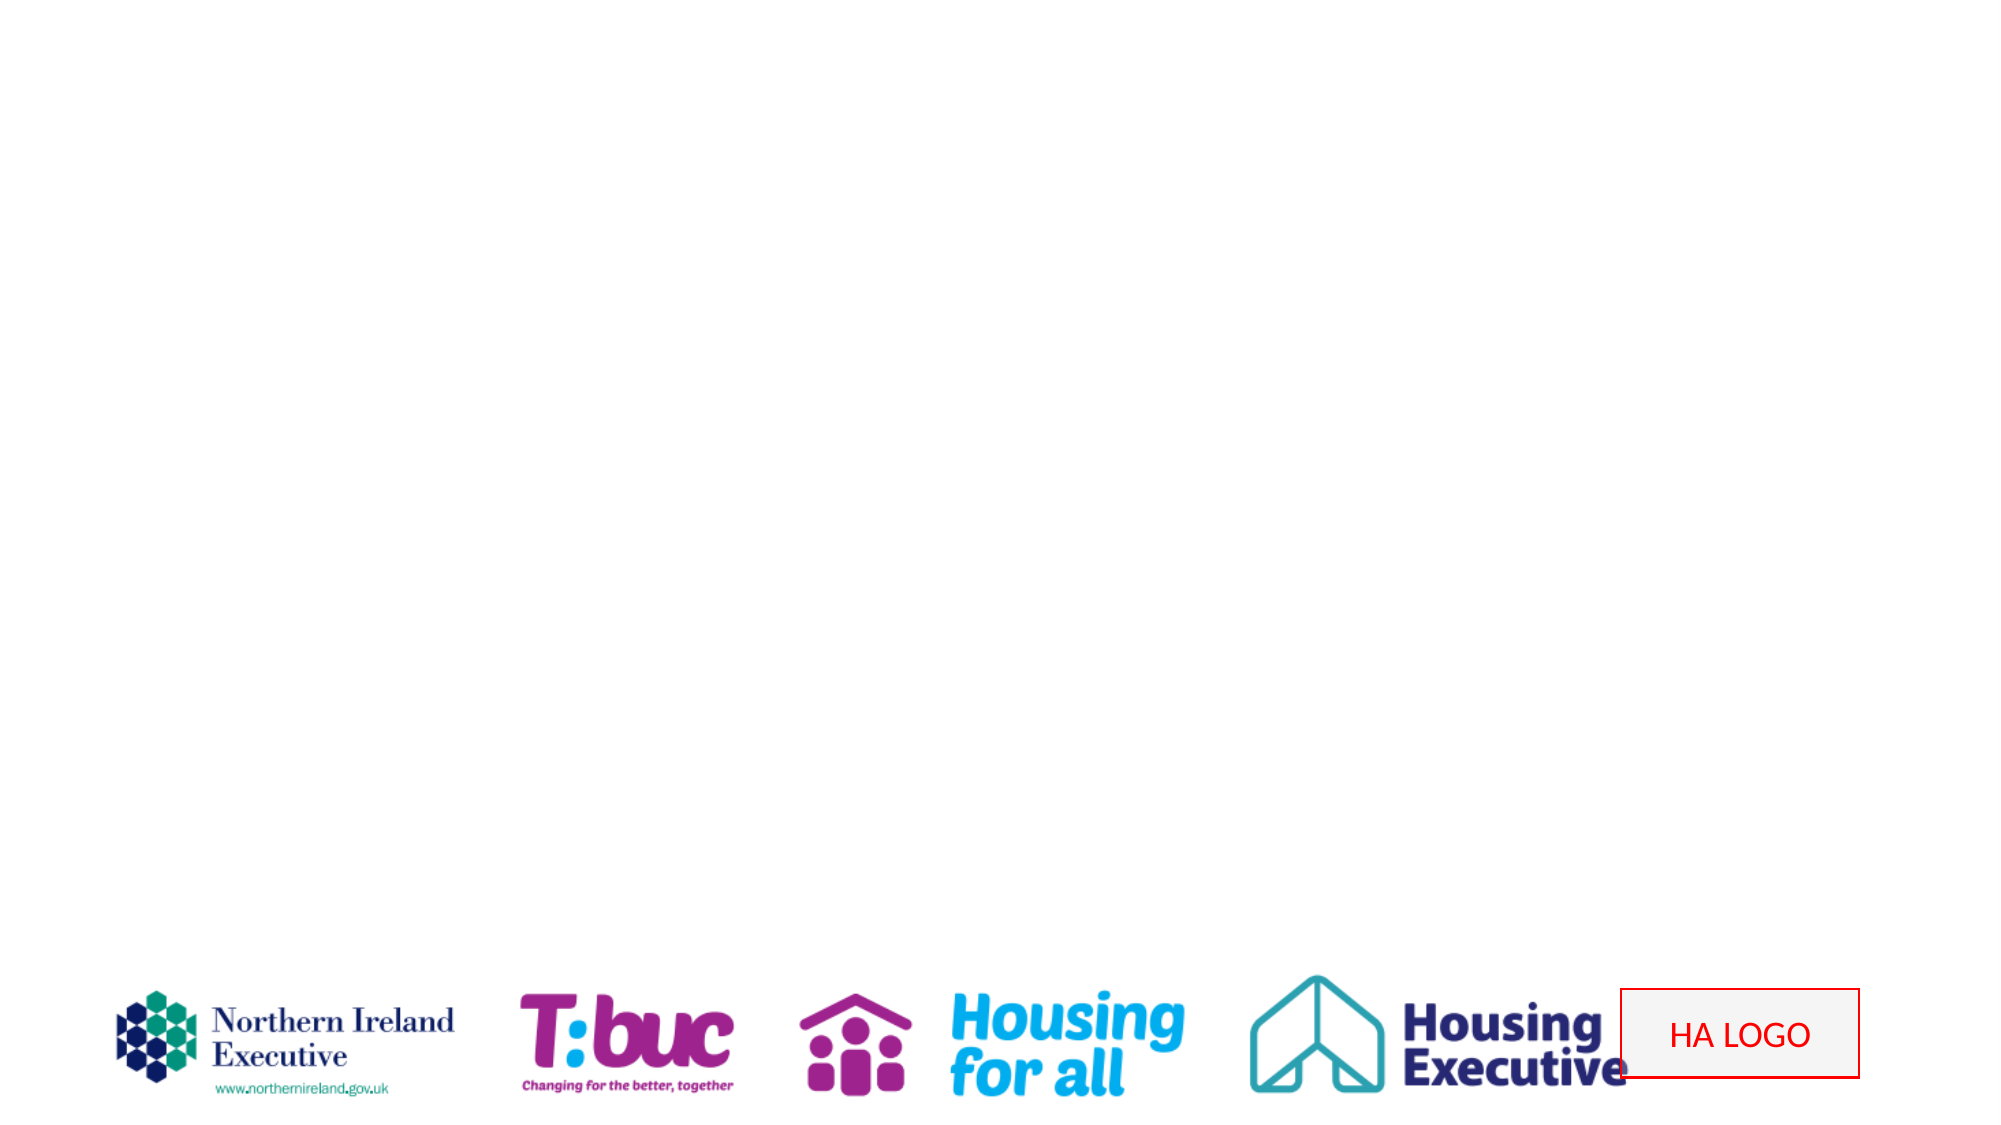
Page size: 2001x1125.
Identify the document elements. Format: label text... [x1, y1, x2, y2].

text_box [1620, 988, 1860, 1079]
picture [0, 0, 2000, 1125]
text_box HA LOGO [1621, 1002, 1860, 1063]
